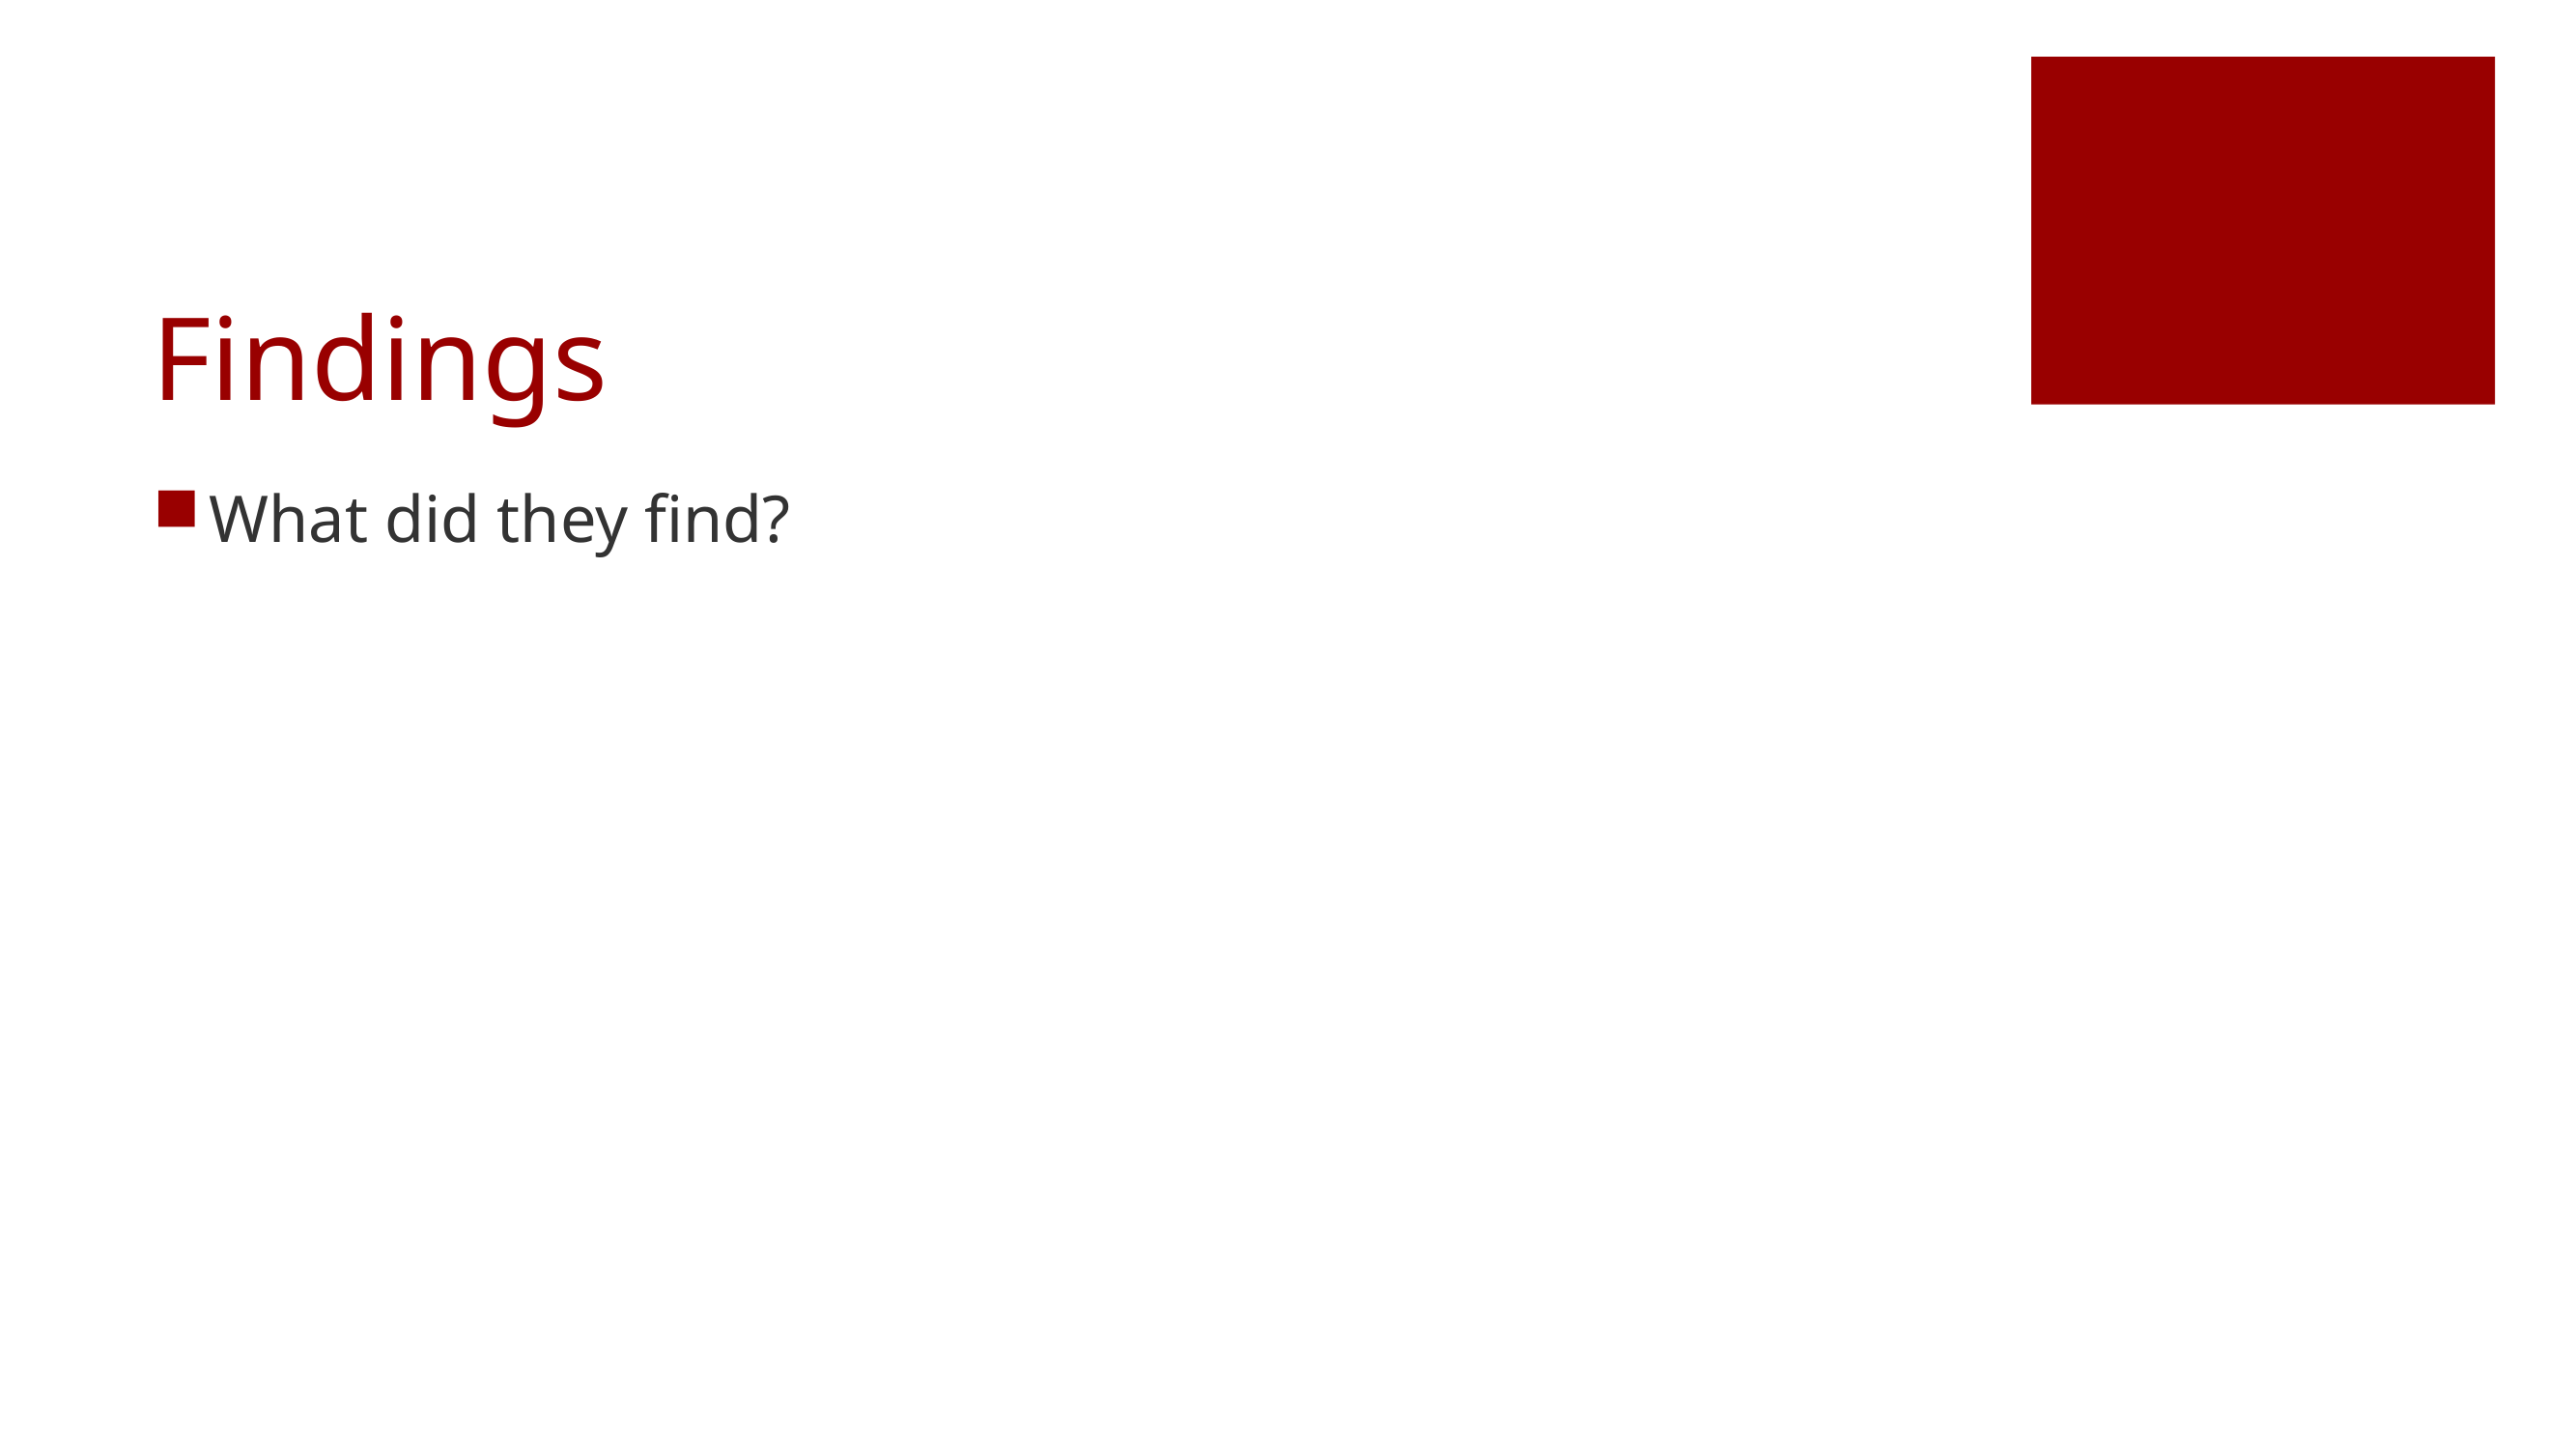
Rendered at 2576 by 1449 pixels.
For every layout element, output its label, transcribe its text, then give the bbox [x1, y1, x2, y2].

title Findings [128, 193, 1963, 435]
list What did they find? [128, 467, 1963, 1294]
